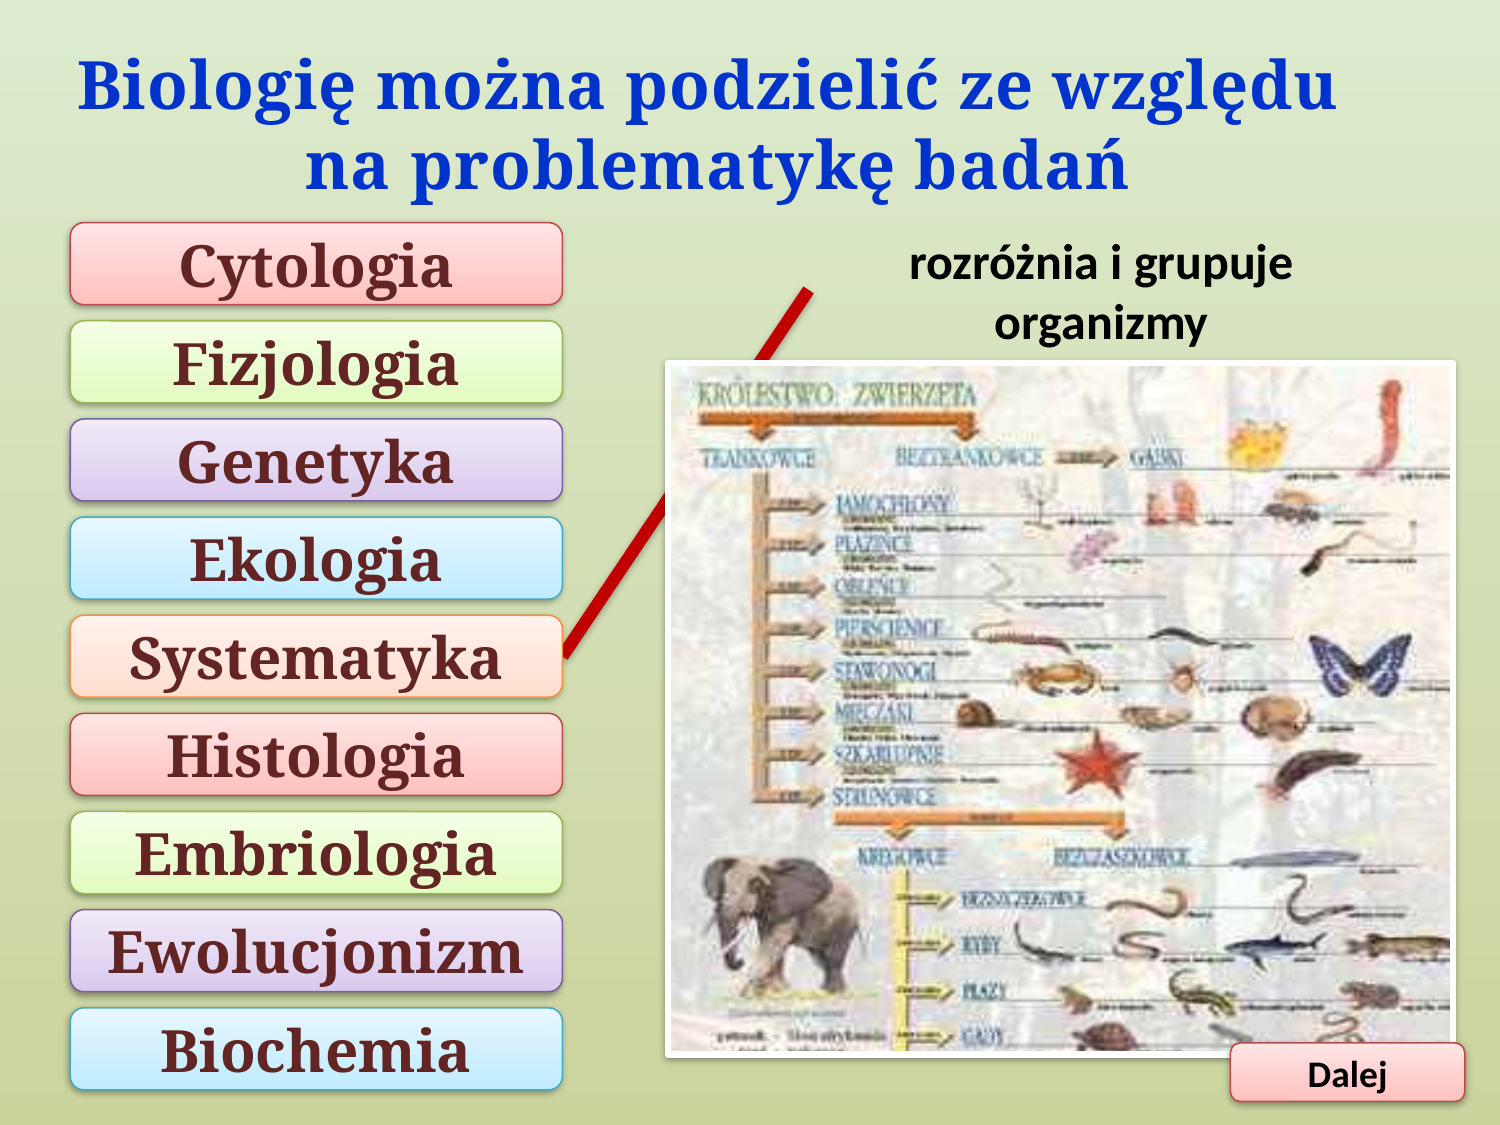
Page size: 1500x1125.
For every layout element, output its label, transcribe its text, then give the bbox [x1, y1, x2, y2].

text_box Ewolucjonizm [69, 908, 564, 993]
text_box Fizjologia [69, 319, 557, 404]
text_box [665, 360, 1456, 1058]
text_box Histologia [69, 712, 564, 797]
text_box rozróżnia i grupuje organizmy [808, 222, 1395, 358]
text_box Embriologia [69, 810, 564, 895]
text_box Biochemia [69, 1007, 564, 1091]
text_box Ekologia [69, 516, 557, 600]
text_box Dalej [1229, 1042, 1466, 1103]
text_box Genetyka [69, 418, 557, 502]
text_box Cytologia [69, 221, 564, 306]
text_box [562, 290, 809, 657]
footer Autor: Elżbieta Jarębska [512, 1042, 988, 1103]
text_box Biologię można podzielić ze względu na problematykę badań [61, 35, 1375, 210]
text_box Systematyka [69, 614, 564, 699]
